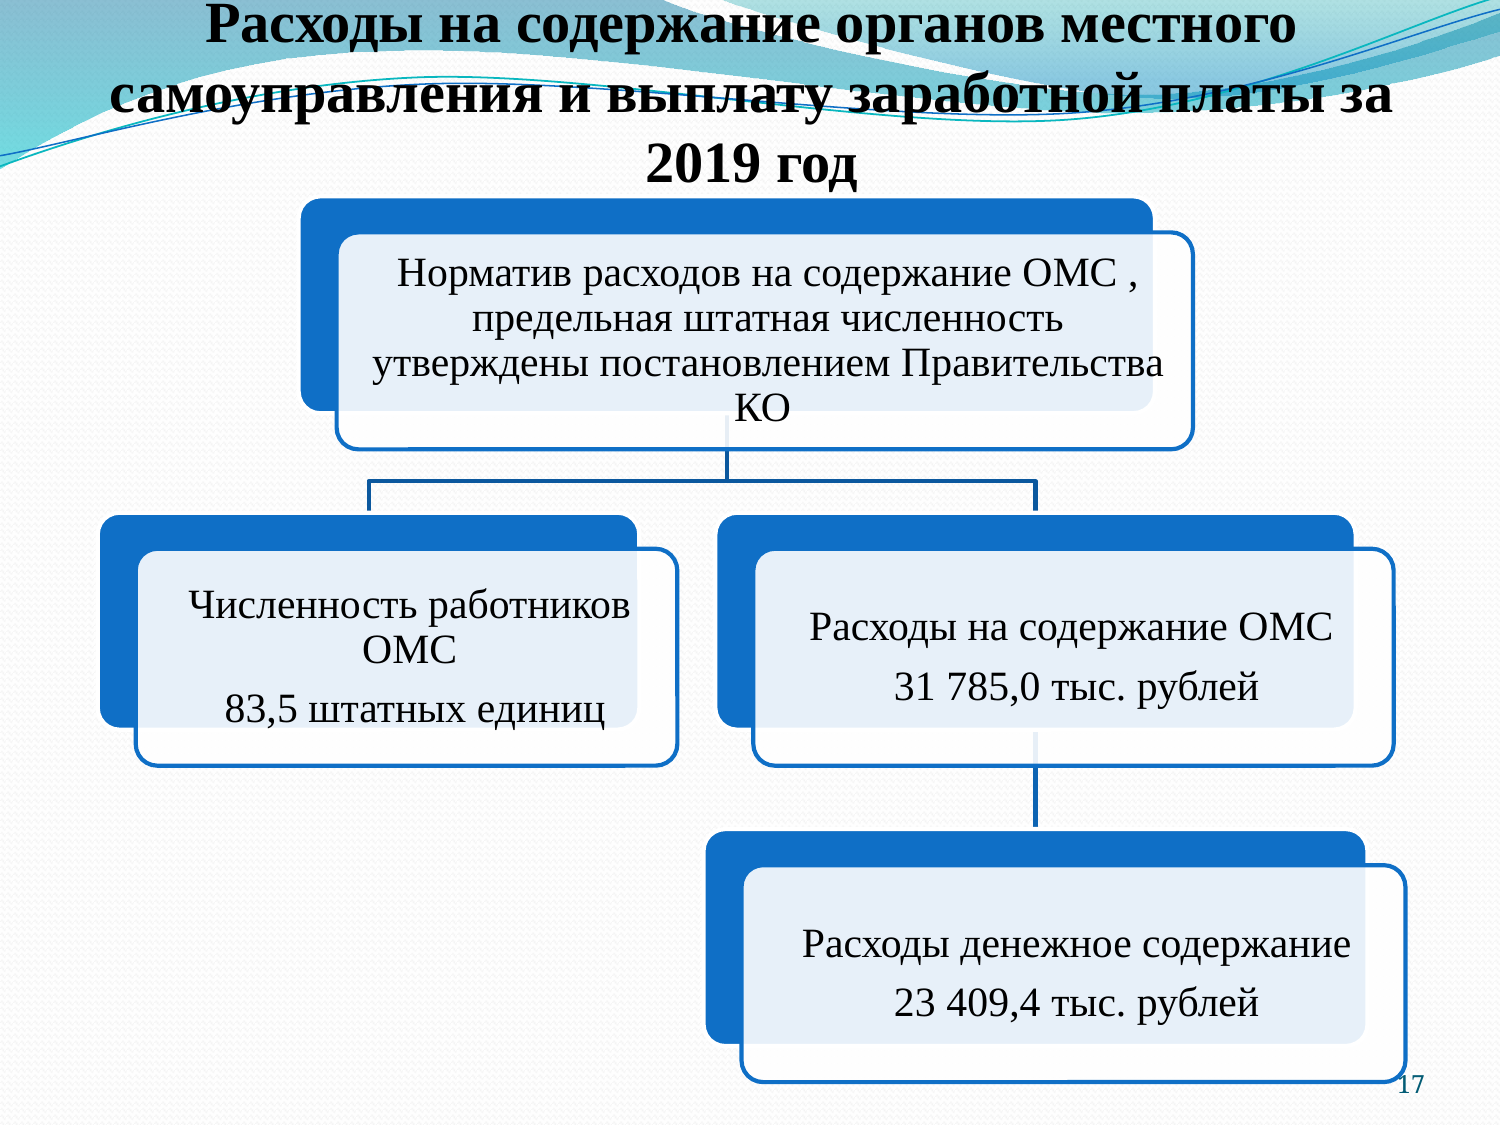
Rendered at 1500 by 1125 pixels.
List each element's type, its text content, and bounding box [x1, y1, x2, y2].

title Расходы на содержание органов местного самоуправления и выплату заработной платы за 2019 год [76, 0, 1427, 195]
slide_number 17 [1299, 1093, 1425, 1103]
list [76, 195, 1427, 1083]
